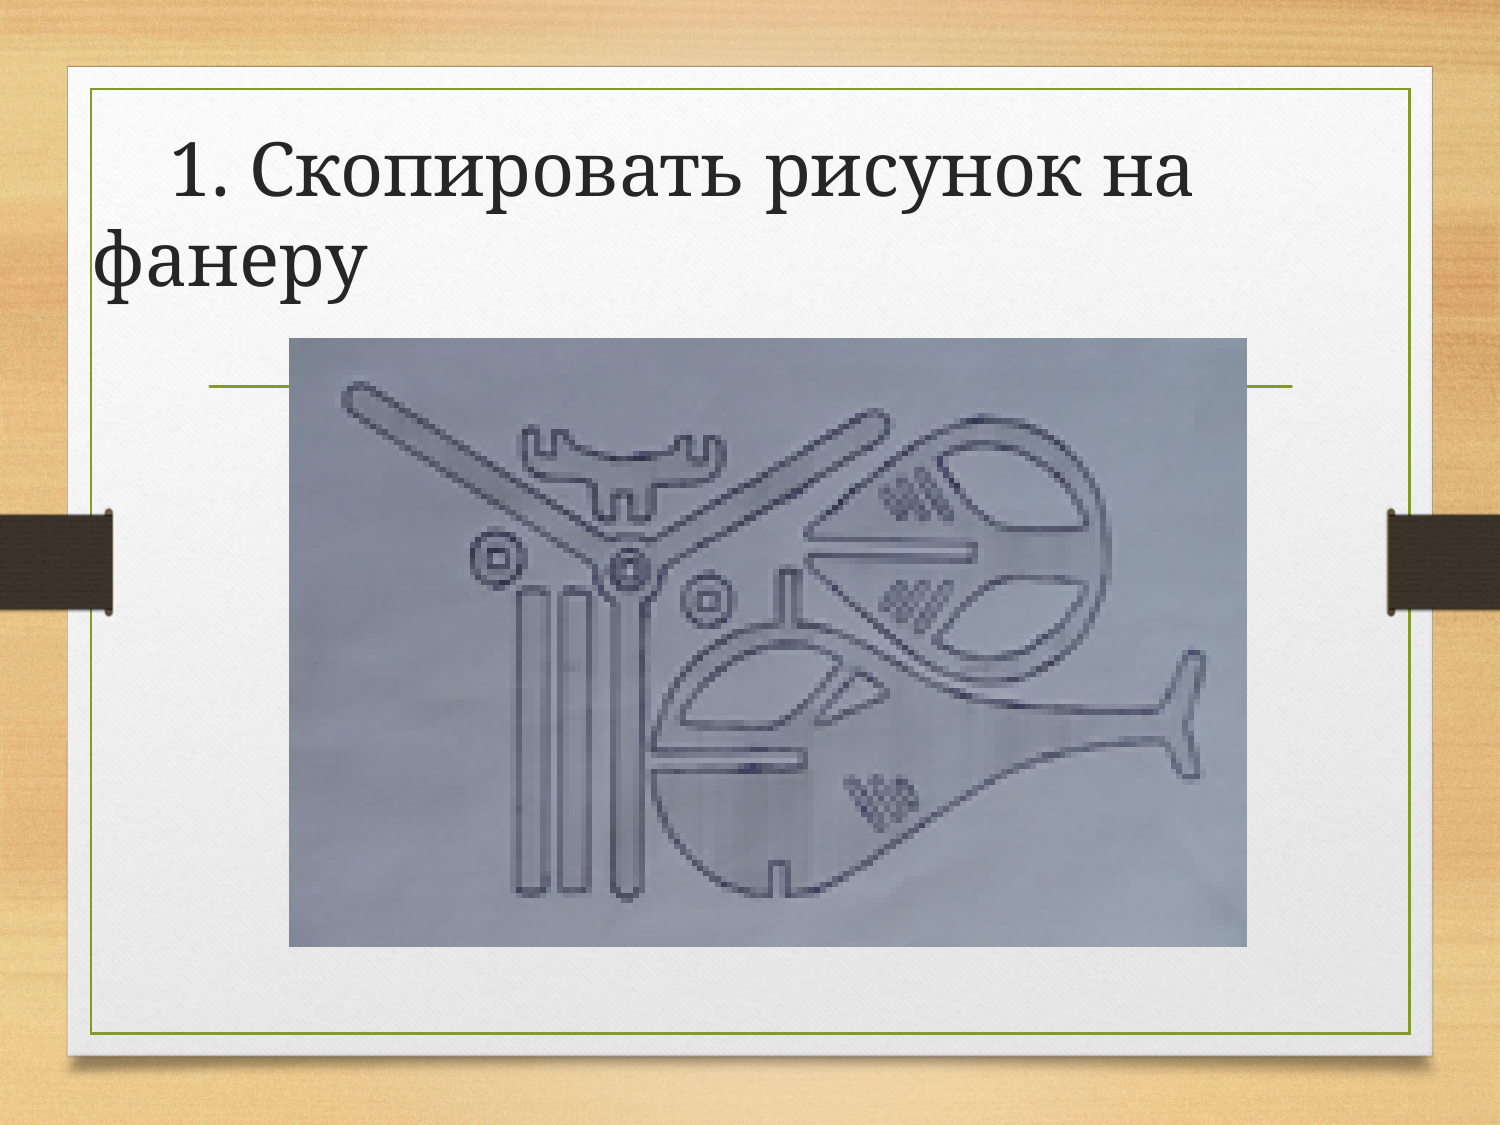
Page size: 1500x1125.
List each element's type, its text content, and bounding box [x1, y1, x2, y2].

list 1. Скопировать рисунок на фанеру [76, 113, 1471, 1083]
picture [0, 0, 1500, 1125]
title [147, 78, 1449, 113]
